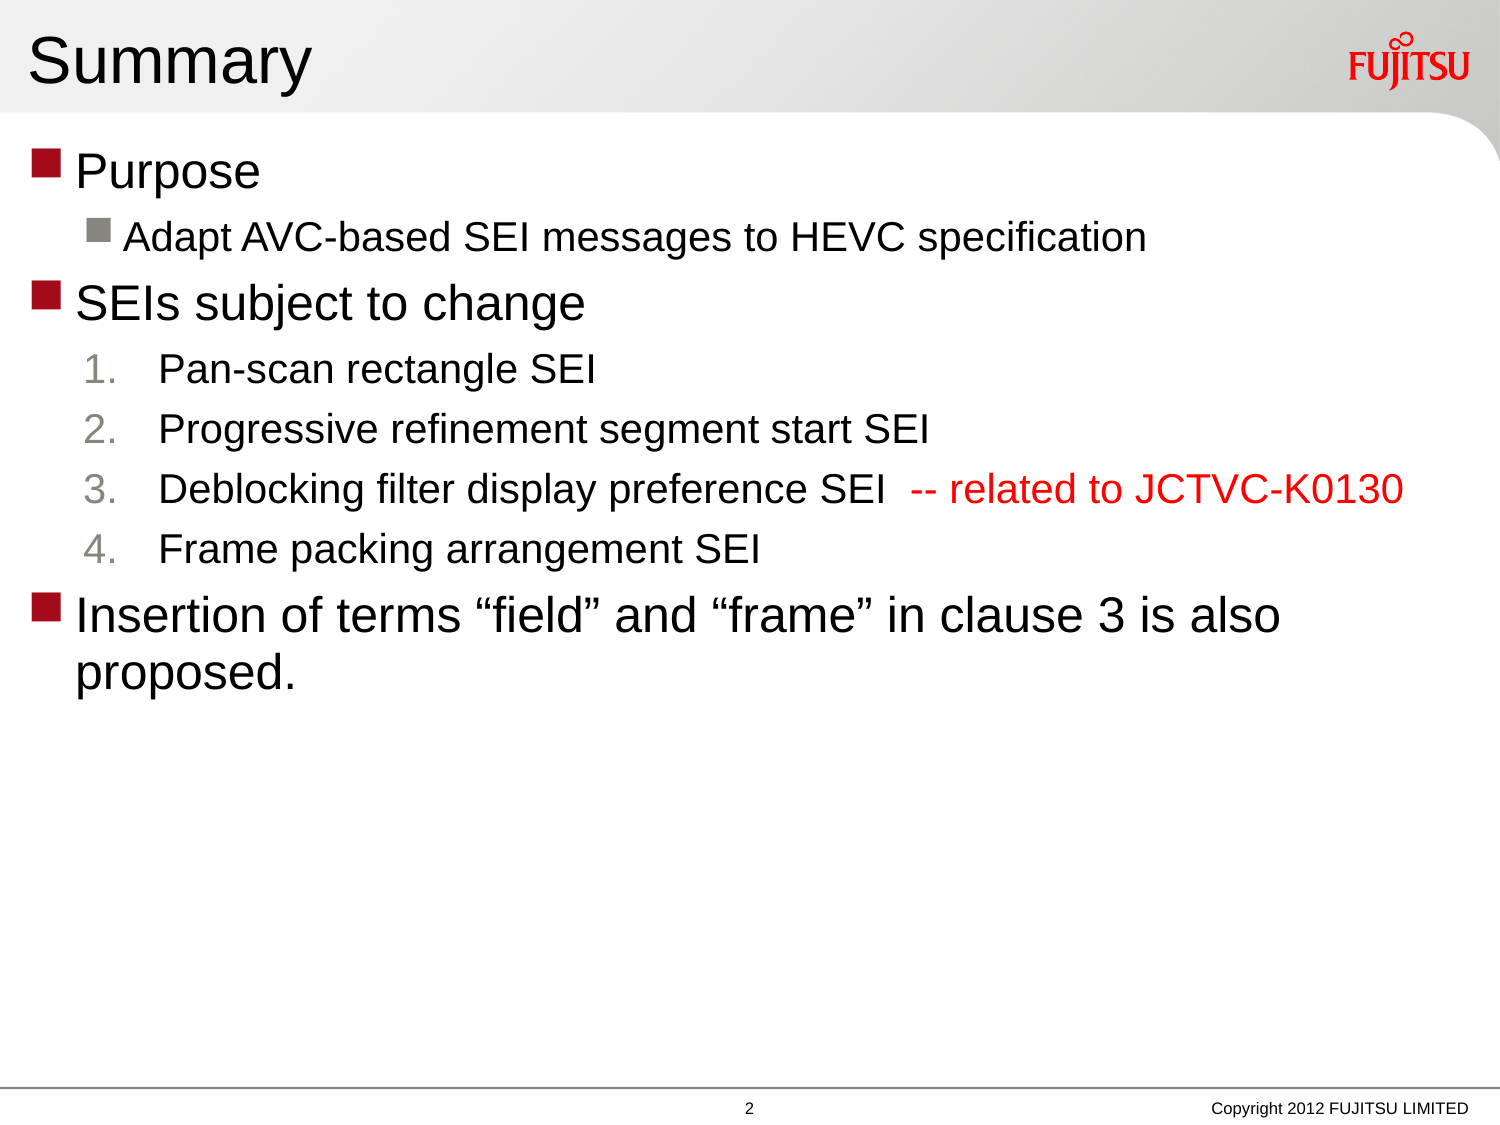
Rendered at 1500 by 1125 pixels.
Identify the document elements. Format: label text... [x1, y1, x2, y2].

title Summary [27, 0, 1317, 114]
footer Copyright 2012 FUJITSU LIMITED [809, 1091, 1470, 1125]
picture [0, 0, 1500, 176]
list Purpose Adapt AVC-based SEI messages to HEVC specification SEIs subject to change Pan-scan rectangle SEI Progressive refinement segment start SEI Deblocking filter display preference SEI -- related to JCTVC-K0130 Frame packing arrangement SEI Insertion of terms “field” and “frame” in clause 3 is also proposed. [27, 142, 1469, 1061]
slide_number 1 [705, 1091, 794, 1125]
